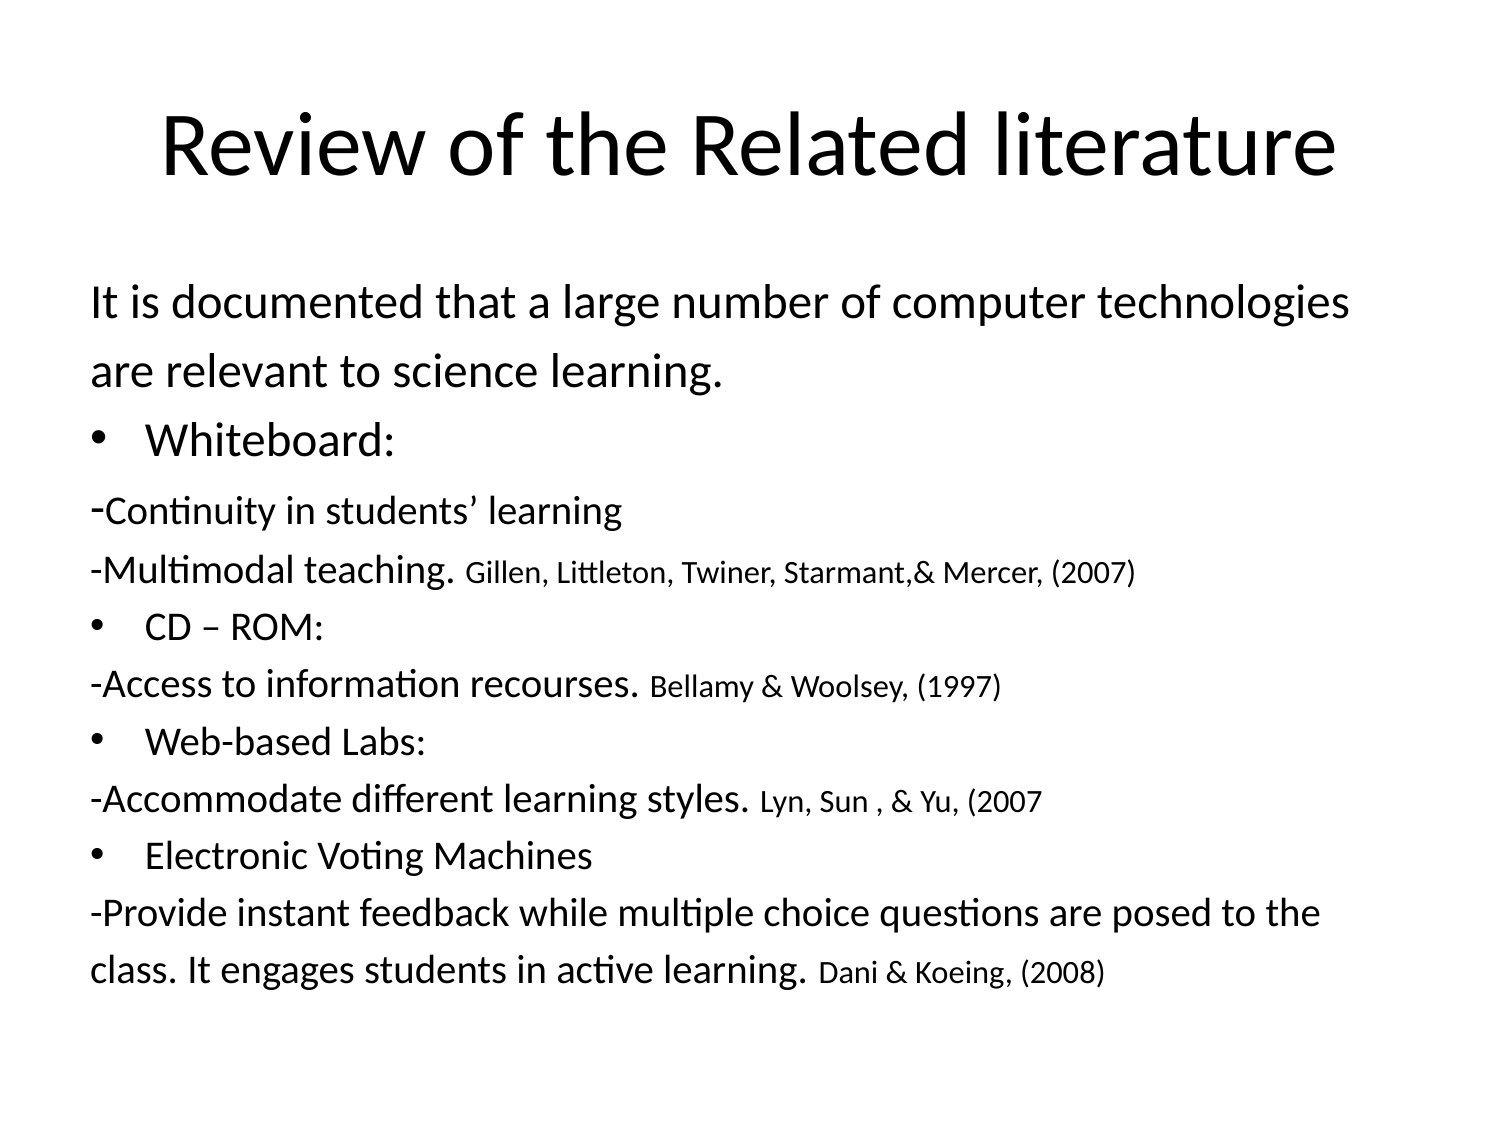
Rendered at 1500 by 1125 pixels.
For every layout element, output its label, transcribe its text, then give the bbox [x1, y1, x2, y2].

title Review of the Related literature [75, 45, 1425, 233]
list It is documented that a large number of computer technologies are relevant to science learning. Whiteboard: -Continuity in students’ learning -Multimodal teaching. Gillen, Littleton, Twiner, Starmant,& Mercer, (2007) CD – ROM: -Access to information recourses. Bellamy & Woolsey, (1997) Web-based Labs: -Accommodate different learning styles. Lyn, Sun , & Yu, (2007 Electronic Voting Machines -Provide instant feedback while multiple choice questions are posed to the class. It engages students in active learning. Dani & Koeing, (2008) [75, 262, 1425, 1005]
